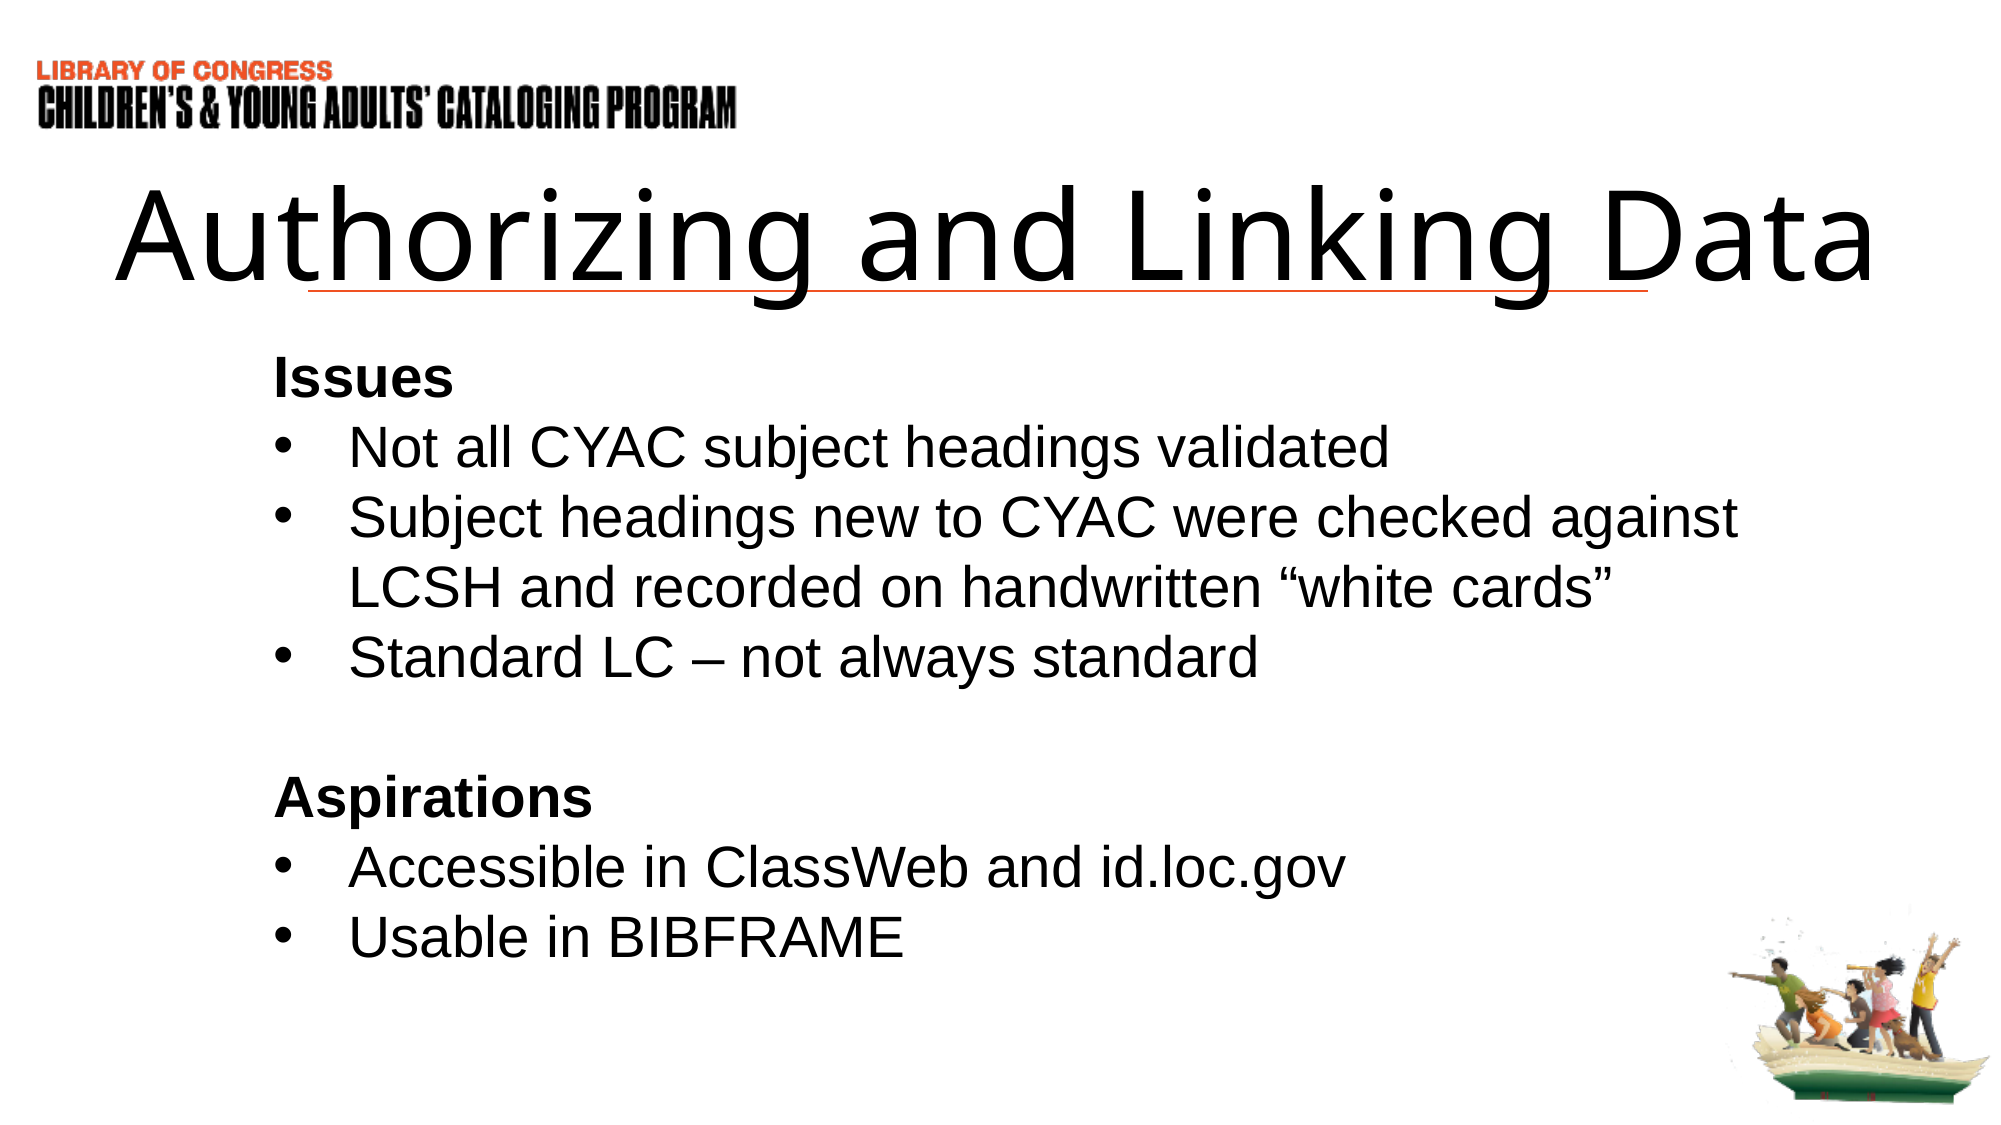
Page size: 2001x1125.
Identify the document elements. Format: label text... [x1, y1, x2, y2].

text_box Authorizing and Linking Data [20, 163, 1978, 317]
picture [1725, 893, 2000, 1125]
picture [0, 0, 790, 182]
text_box Issues Not all CYAC subject headings validated Subject headings new to CYAC were checked against LCSH and recorded on handwritten “white cards” Standard LC – not always standard Aspirations Accessible in ClassWeb and id.loc.gov Usable in BIBFRAME [258, 332, 1771, 977]
